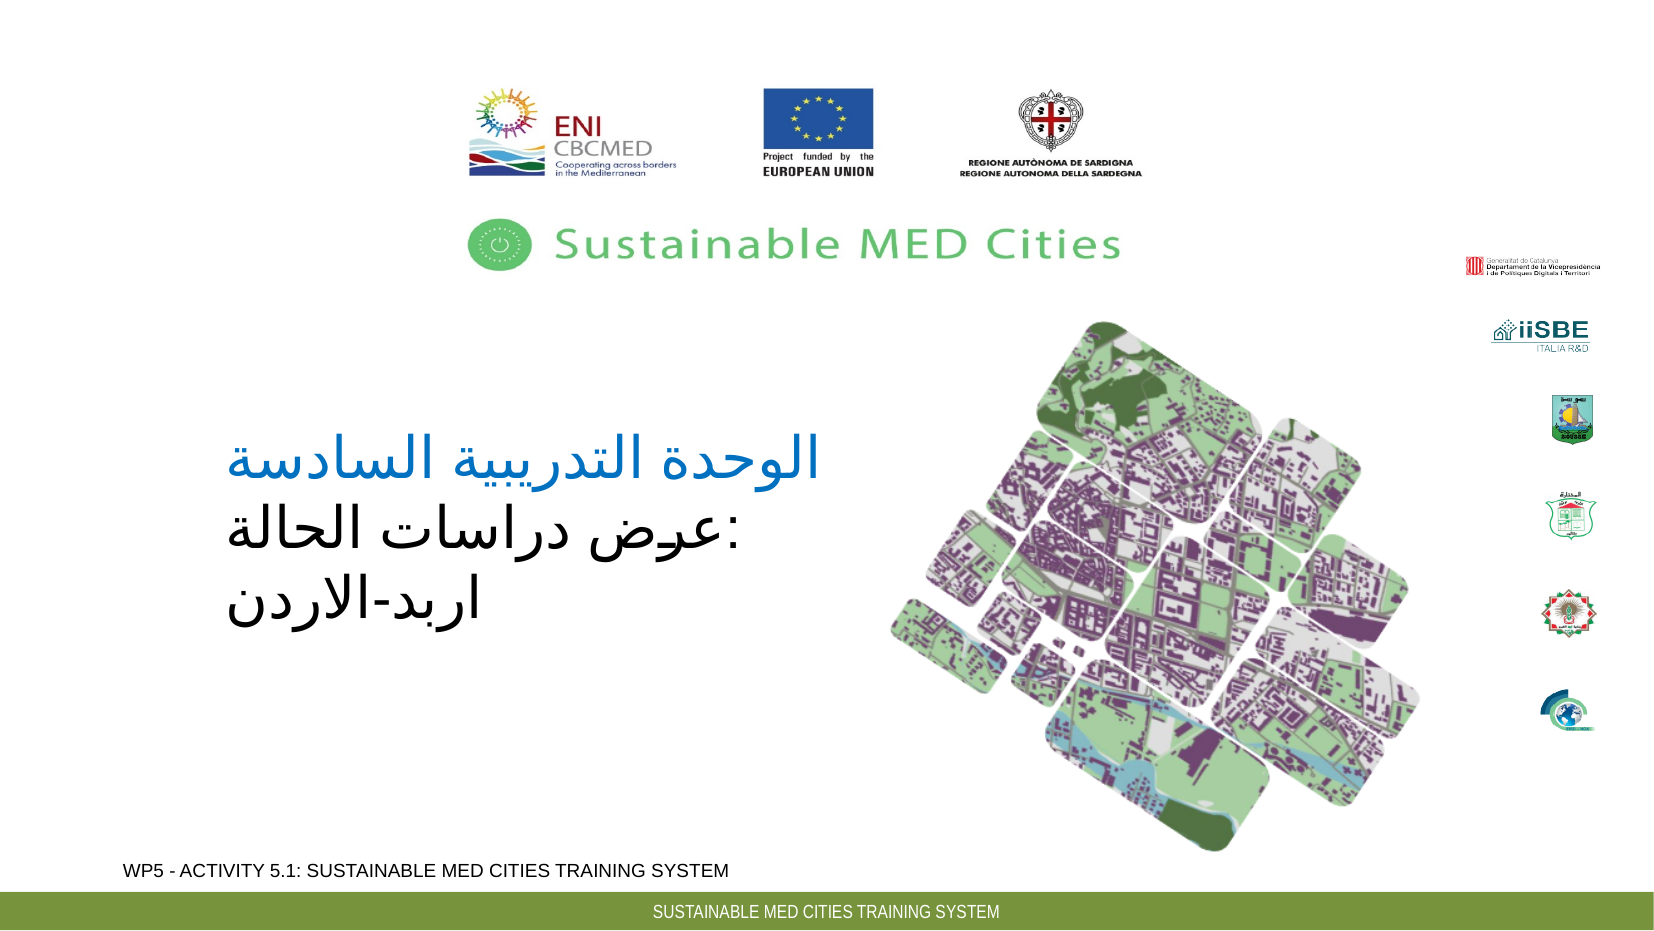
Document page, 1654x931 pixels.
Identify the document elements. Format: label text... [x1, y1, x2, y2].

picture [1484, 317, 1603, 356]
picture [1531, 687, 1603, 736]
subtitle الوحدة التدريبية السادسة عرض دراسات الحالة: اربد-الاردن [210, 412, 1095, 755]
picture [1547, 392, 1603, 448]
picture [1536, 587, 1603, 643]
picture [1461, 248, 1603, 281]
picture [436, 70, 1548, 891]
picture [1543, 491, 1603, 544]
